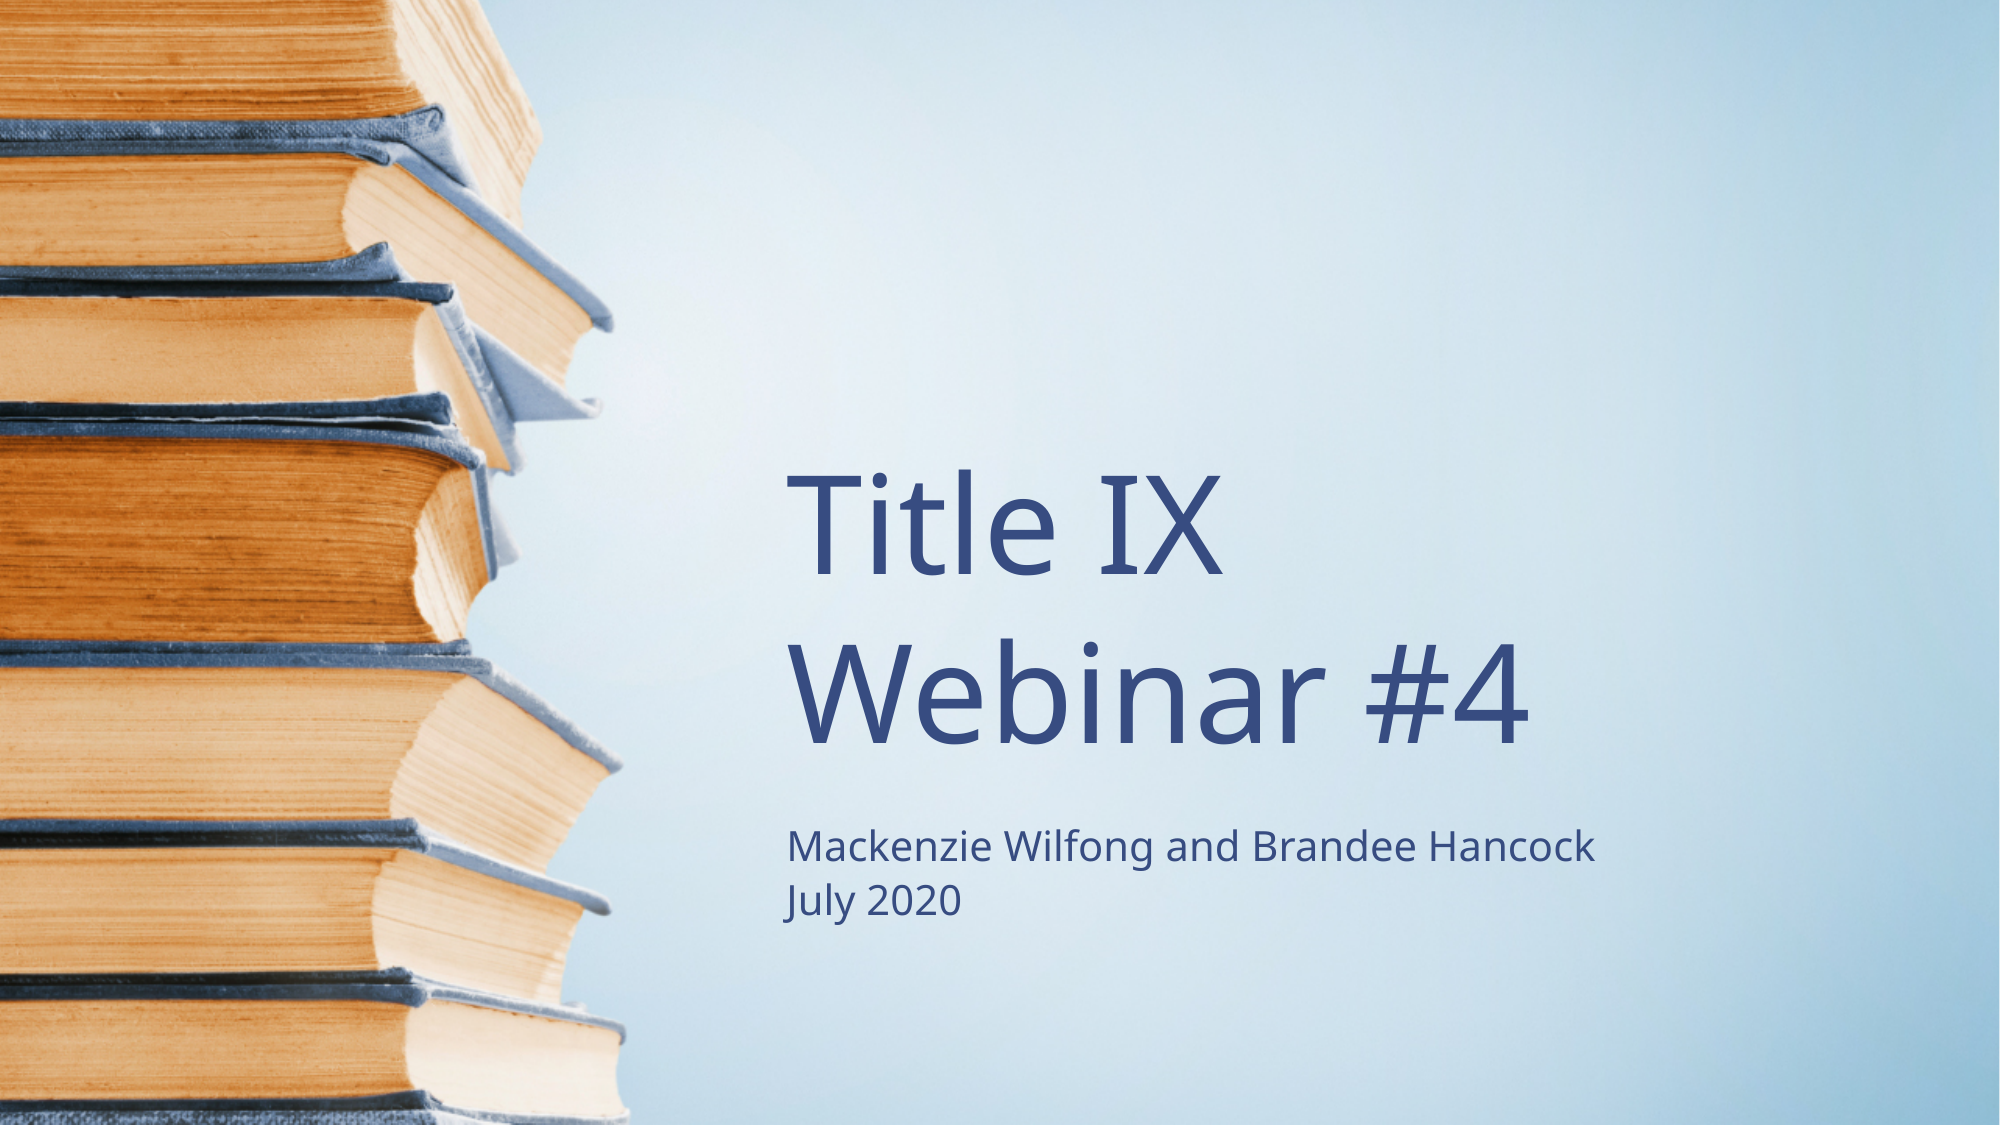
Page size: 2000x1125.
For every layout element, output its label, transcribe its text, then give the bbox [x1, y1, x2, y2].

title Title IX Webinar #4 [766, 245, 1975, 787]
subtitle Mackenzie Wilfong and Brandee Hancock July 2020 [766, 808, 2000, 1013]
picture [0, 0, 2000, 1125]
